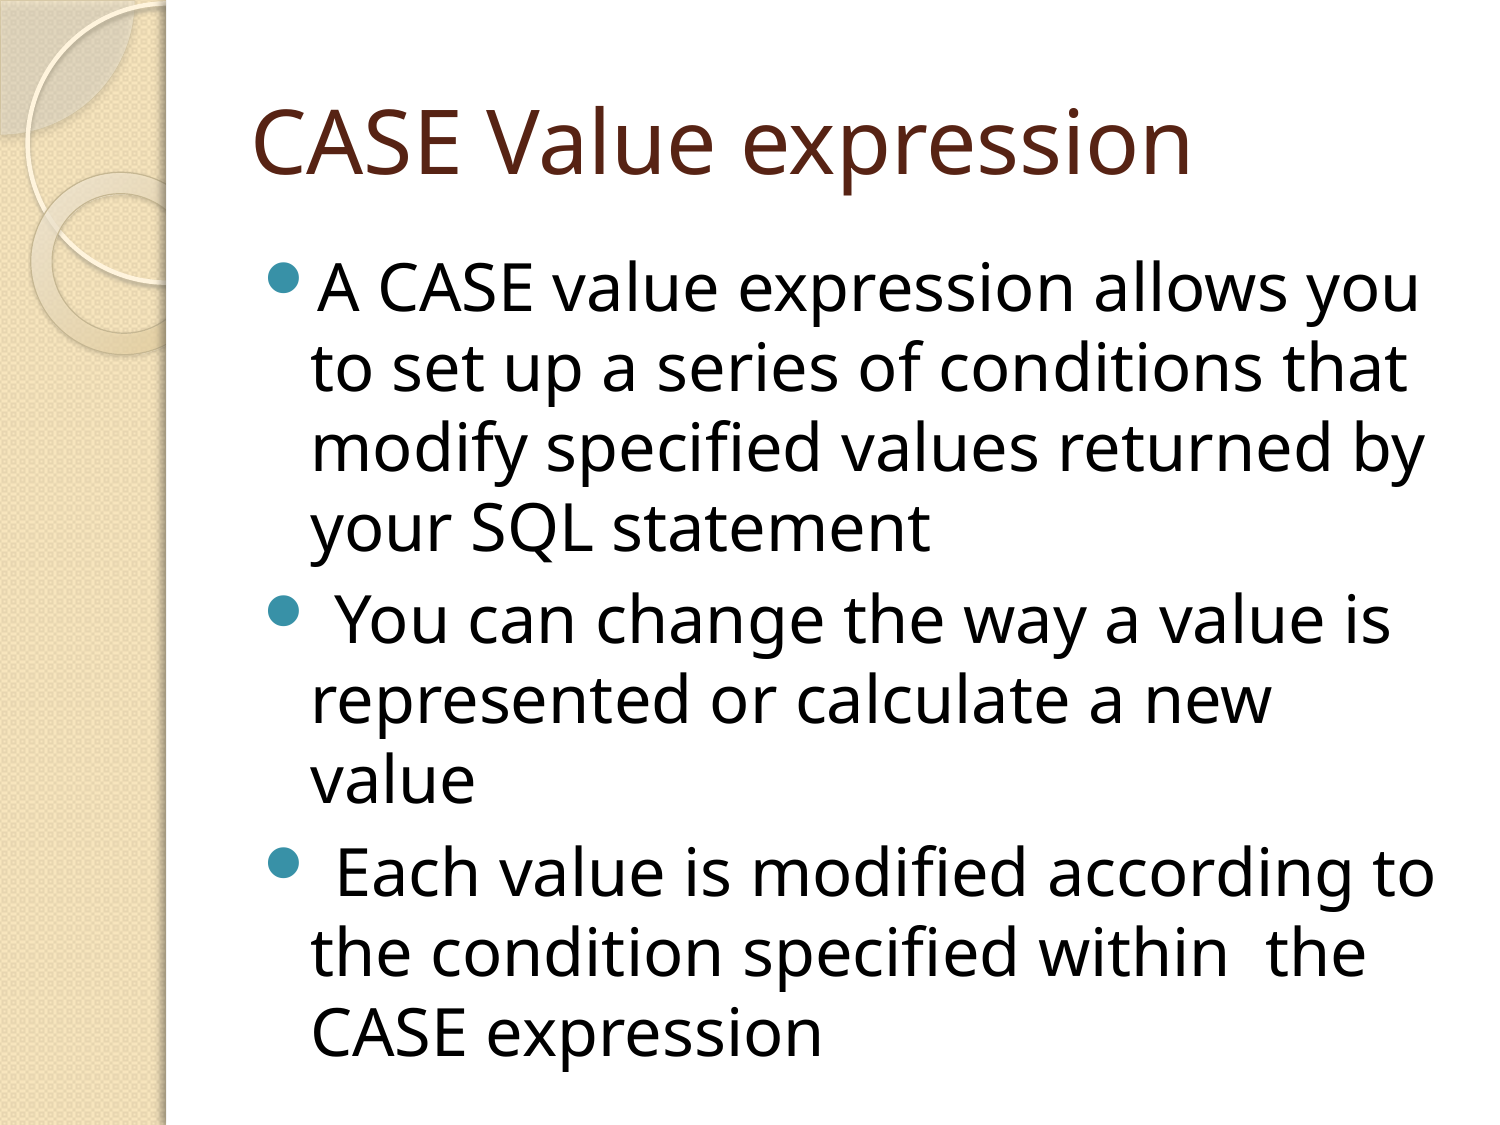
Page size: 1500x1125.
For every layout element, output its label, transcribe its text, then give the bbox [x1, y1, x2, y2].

list A CASE value expression allows you to set up a series of conditions that modify specified values returned by your SQL statement You can change the way a value is represented or calculate a new value Each value is modified according to the condition specified within the CASE expression [235, 237, 1466, 1025]
title CASE Value expression [235, 45, 1466, 233]
